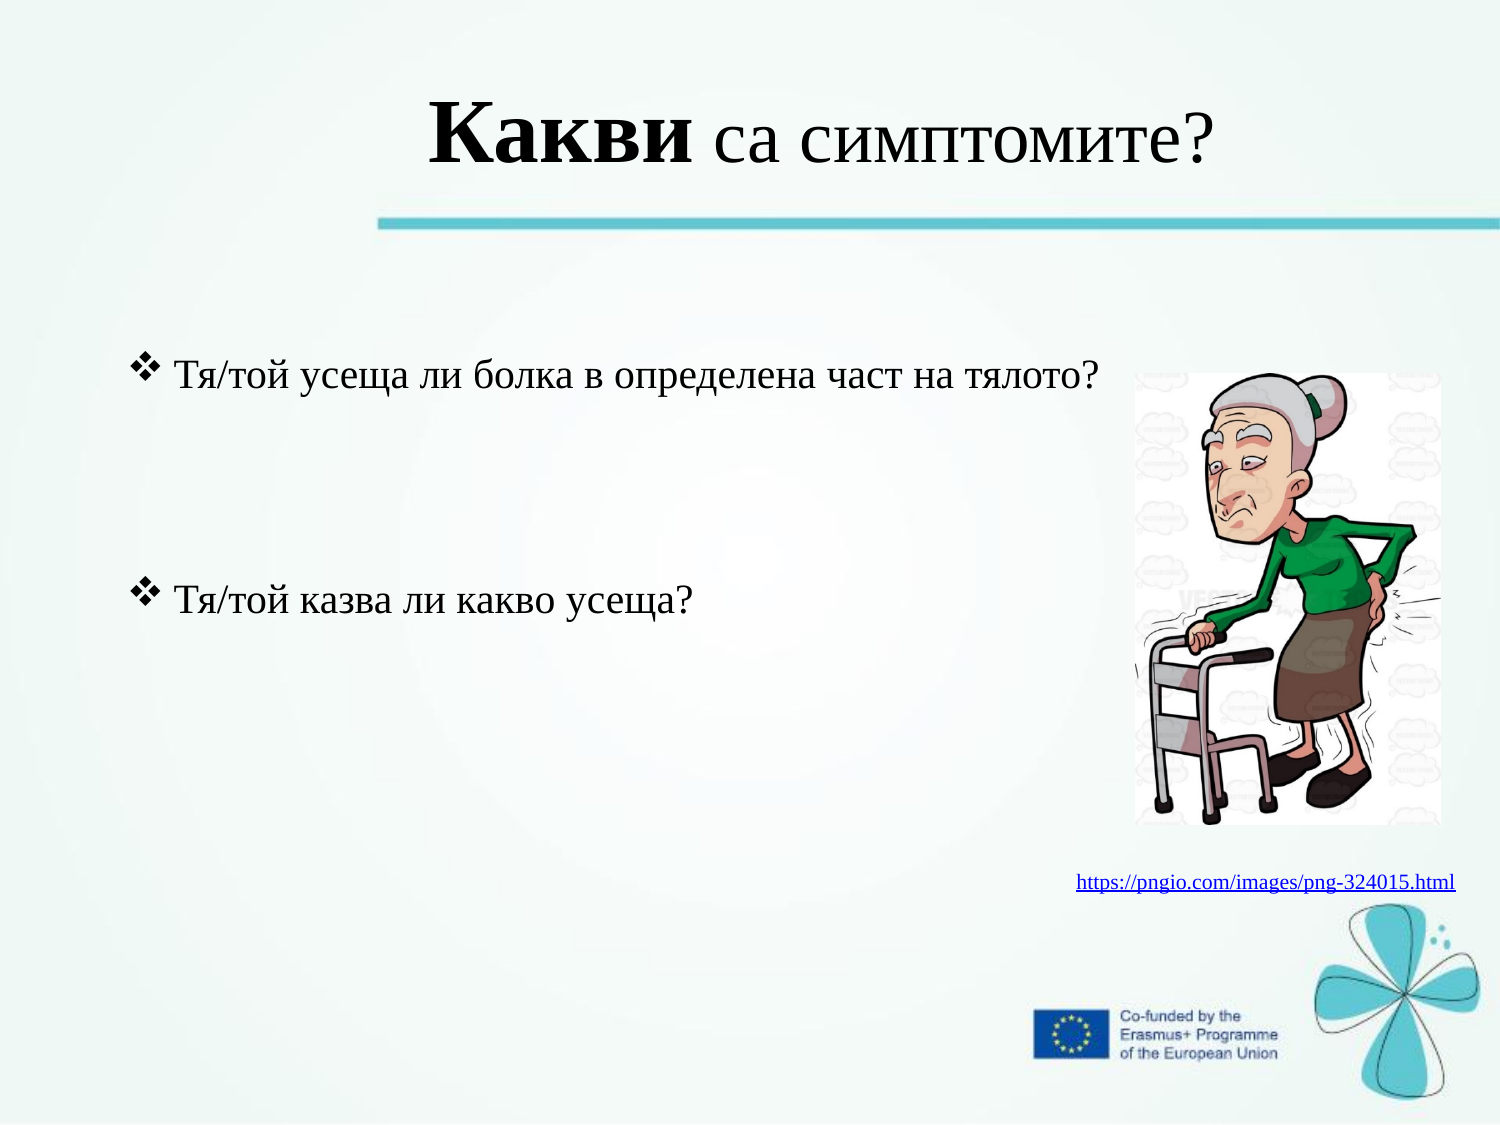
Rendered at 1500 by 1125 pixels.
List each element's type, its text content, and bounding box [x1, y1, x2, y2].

picture [0, 0, 1500, 1125]
text_box Тя/той усеща ли болка в определена част на тялото? Тя/той казва ли какво усеща? https://pngio.com/images/png-324015.html [41, 314, 1471, 1059]
text_box Какви са симптомите? [367, 62, 1278, 188]
